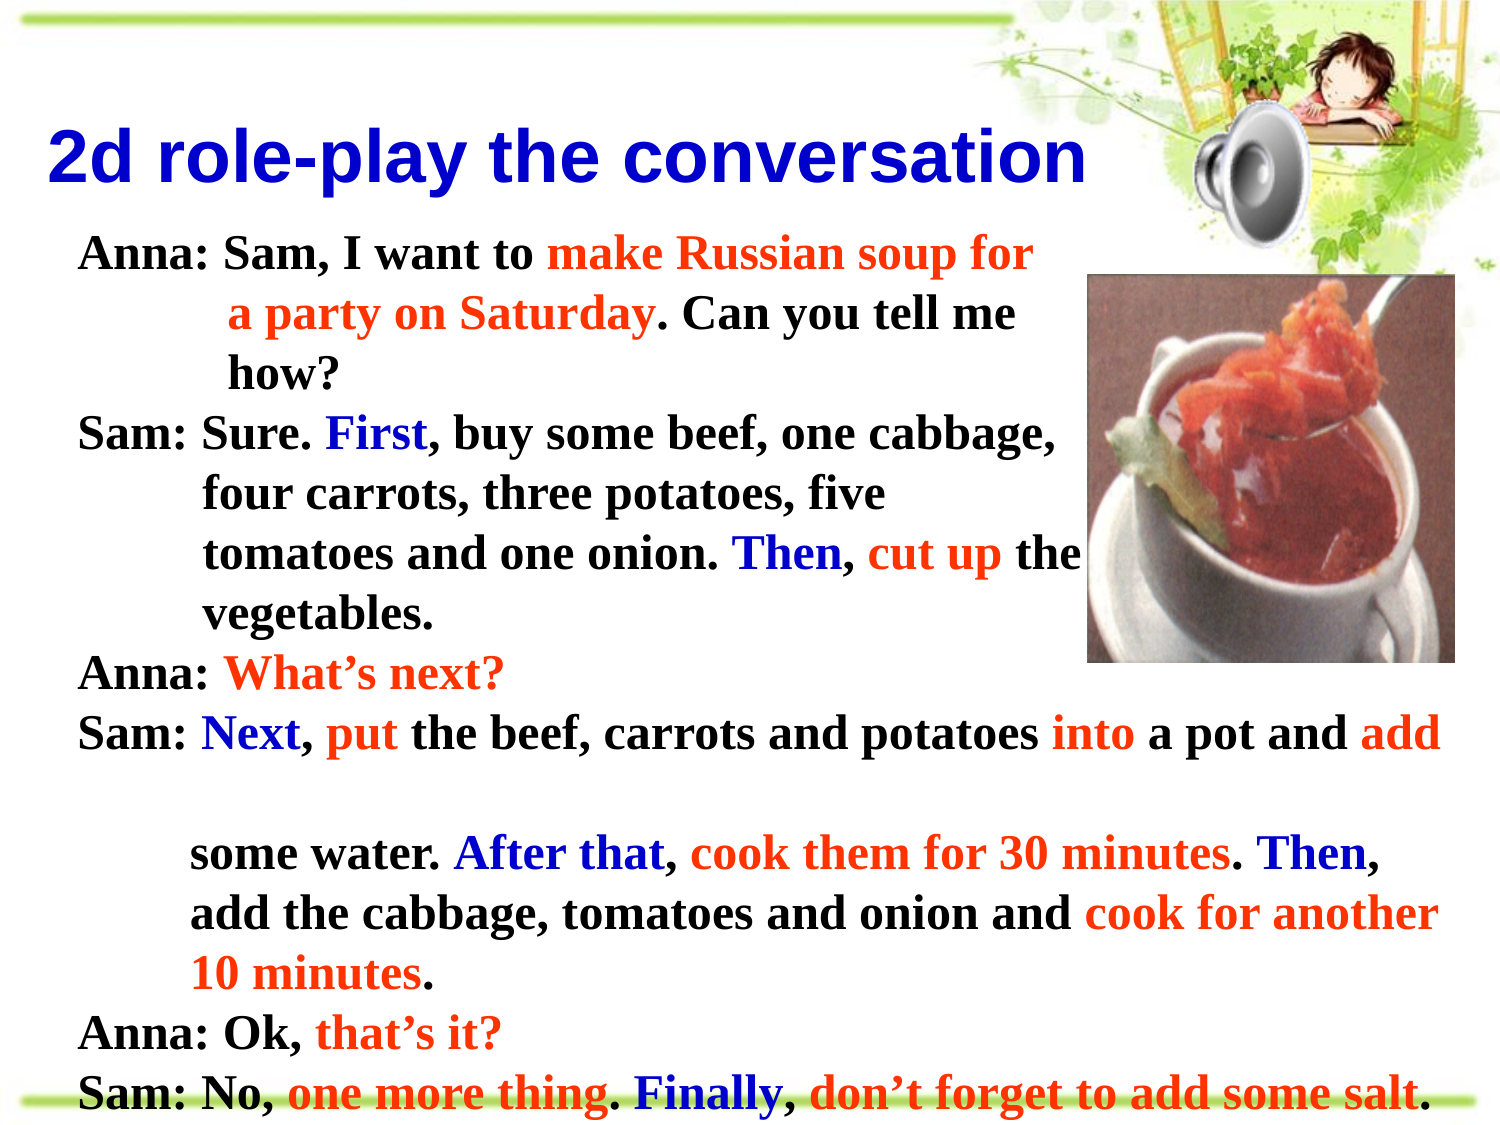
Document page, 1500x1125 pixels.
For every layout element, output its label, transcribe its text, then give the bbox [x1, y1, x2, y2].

text_box Anna: Sam, I want to make Russian soup for a party on Saturday. Can you tell me how? Sam: Sure. First, buy some beef, one cabbage, four carrots, three potatoes, five tomatoes and one onion. Then, cut up the vegetables. Anna: What’s next? Sam: Next, put the beef, carrots and potatoes into a pot and add some water. After that, cook them for 30 minutes. Then, add the cabbage, tomatoes and onion and cook for another 10 minutes. Anna: Ok, that’s it? Sam: No, one more thing. Finally, don’t forget to add some salt. [62, 212, 1463, 1125]
picture [0, 0, 1500, 1125]
text_box 2d role-play the conversation [0, 99, 1186, 205]
picture [1087, 274, 1455, 663]
